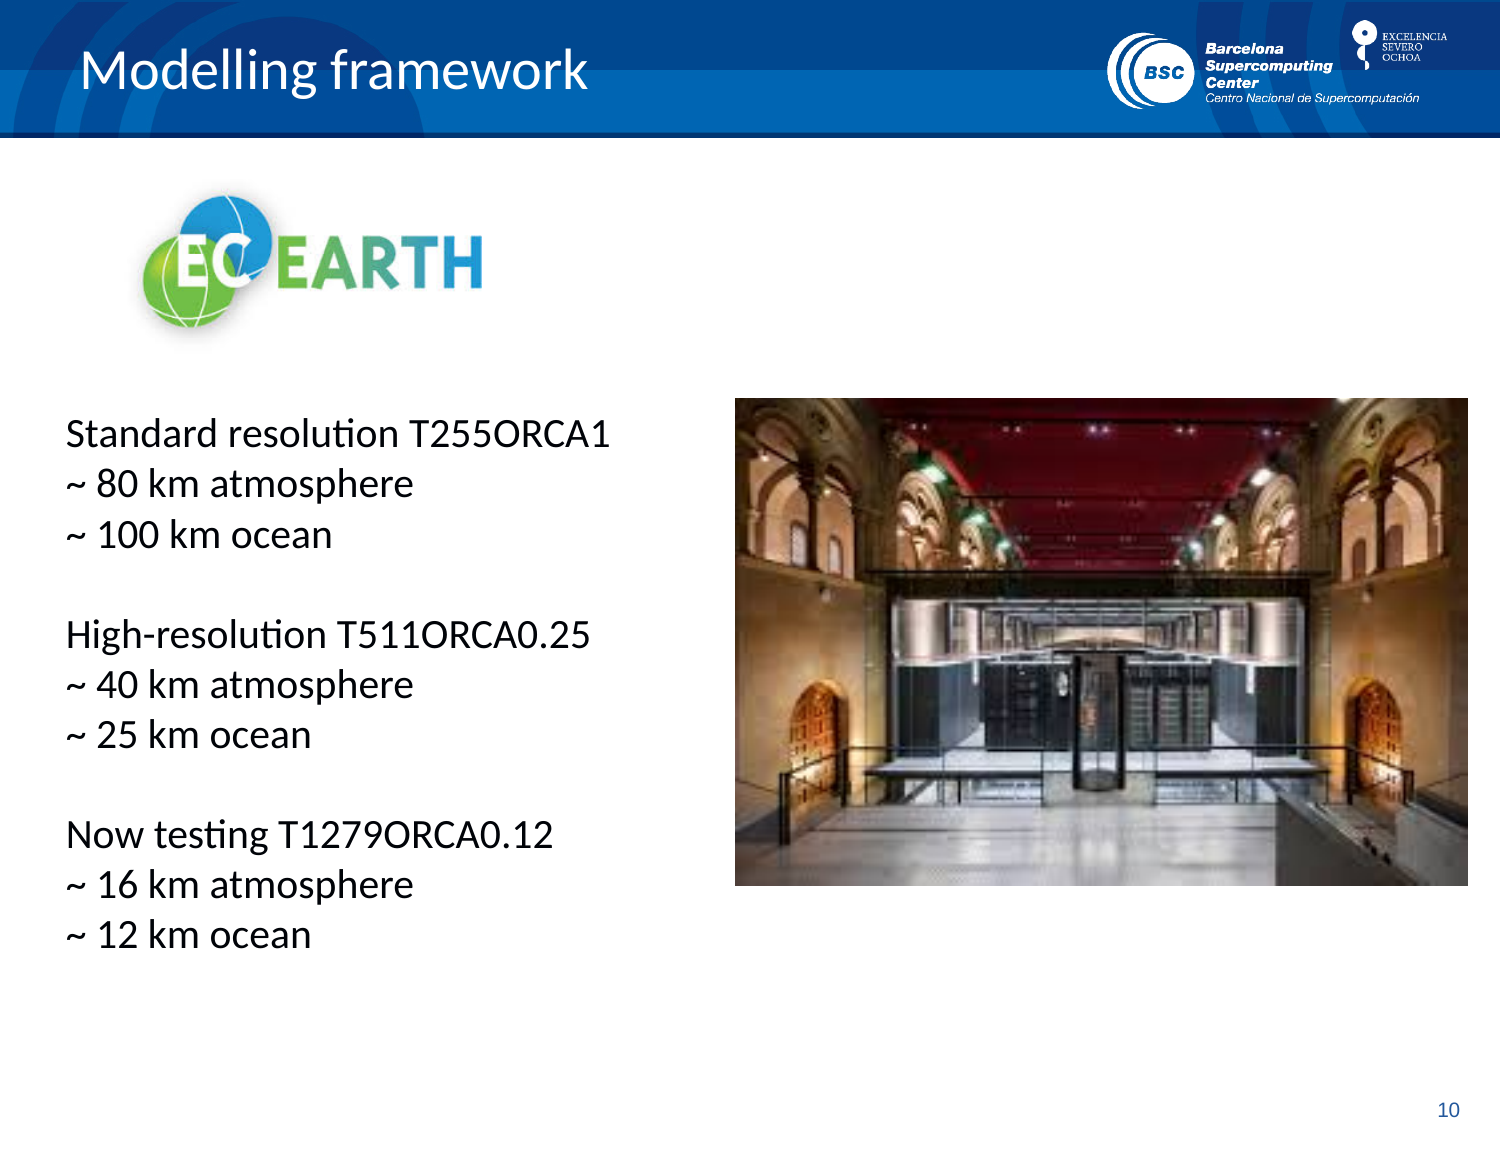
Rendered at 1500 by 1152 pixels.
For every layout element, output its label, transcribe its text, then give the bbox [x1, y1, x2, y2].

text_box Modelling framework [65, 23, 1081, 138]
picture [0, 0, 1500, 138]
picture [734, 398, 1468, 887]
text_box Standard resolution T255ORCA1 ~ 80 km atmosphere ~ 100 km ocean High-resolution T511ORCA0.25 ~ 40 km atmosphere ~ 25 km ocean Now testing T1279ORCA0.12 ~ 16 km atmosphere ~ 12 km ocean [51, 353, 774, 1020]
picture [118, 169, 482, 360]
